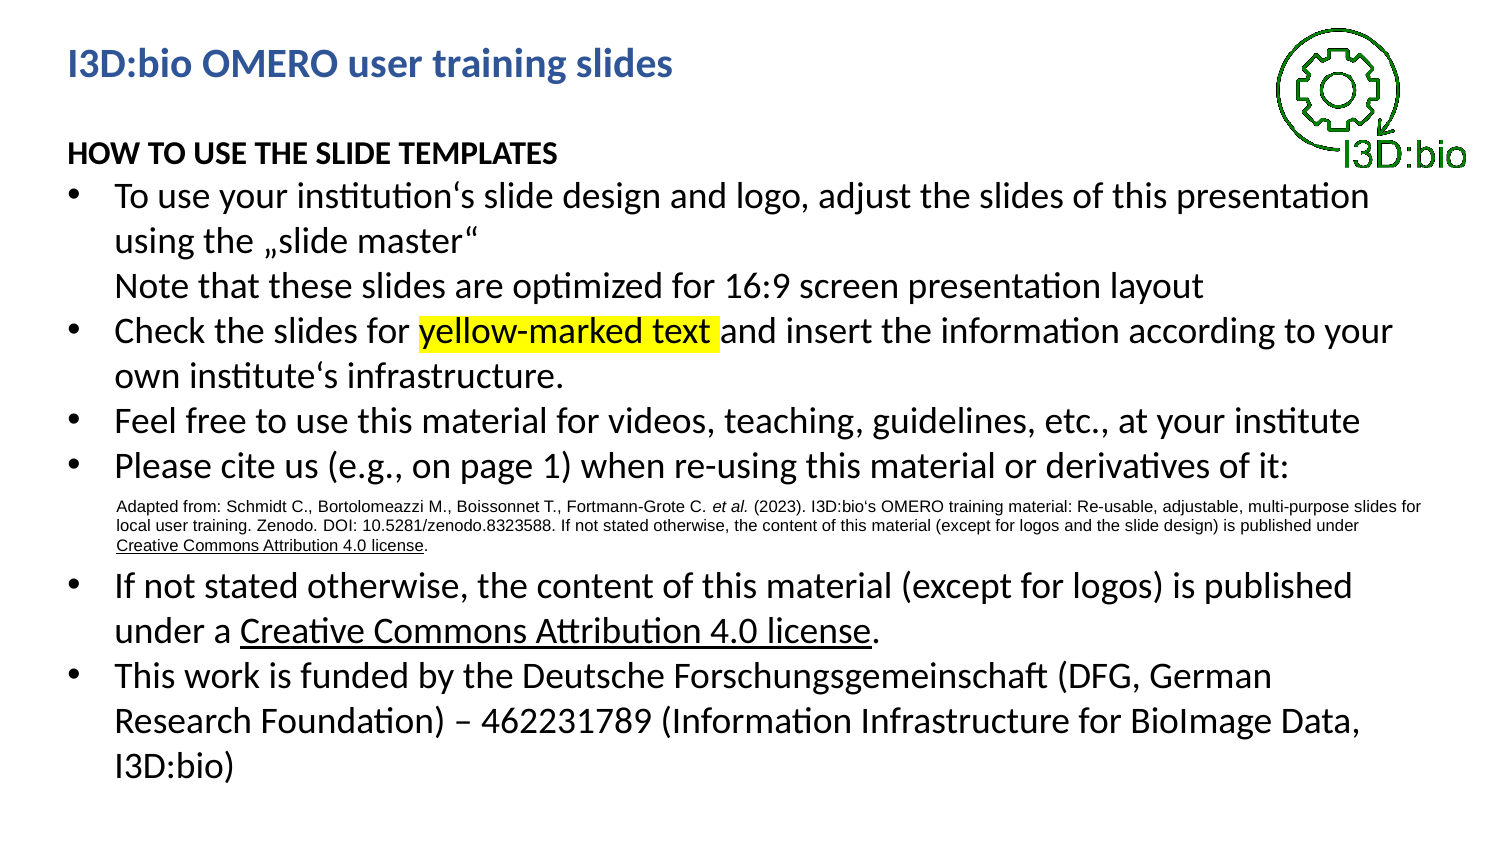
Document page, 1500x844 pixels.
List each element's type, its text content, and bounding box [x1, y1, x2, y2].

picture [1276, 28, 1466, 168]
text_box Adapted from: Schmidt C., Bortolomeazzi M., Boissonnet T., Fortmann-Grote C. et al. (2023). I3D:bio‘s OMERO training material: Re-usable, adjustable, multi-purpose slides for local user training. Zenodo. DOI: 10.5281/zenodo.8323588. If not stated otherwise, the content of this material (except for logos and the slide design) is published under Creative Commons Attribution 4.0 license. [101, 487, 1471, 583]
text_box I3D:bio OMERO user training slides HOW TO USE THE SLIDE TEMPLATES To use your institution‘s slide design and logo, adjust the slides of this presentation using the „slide master“ Note that these slides are optimized for 16:9 screen presentation layout Check the slides for yellow-marked text and insert the information according to your own institute‘s infrastructure. Feel free to use this material for videos, teaching, guidelines, etc., at your institute Please cite us (e.g., on page 1) when re-using this material or derivatives of it: If not stated otherwise, the content of this material (except for logos) is published under a Creative Commons Attribution 4.0 license. This work is funded by the Deutsche Forschungsgemeinschaft (DFG, German Research Foundation) – 462231789 (Information Infrastructure for BioImage Data, I3D:bio) [52, 28, 1432, 844]
